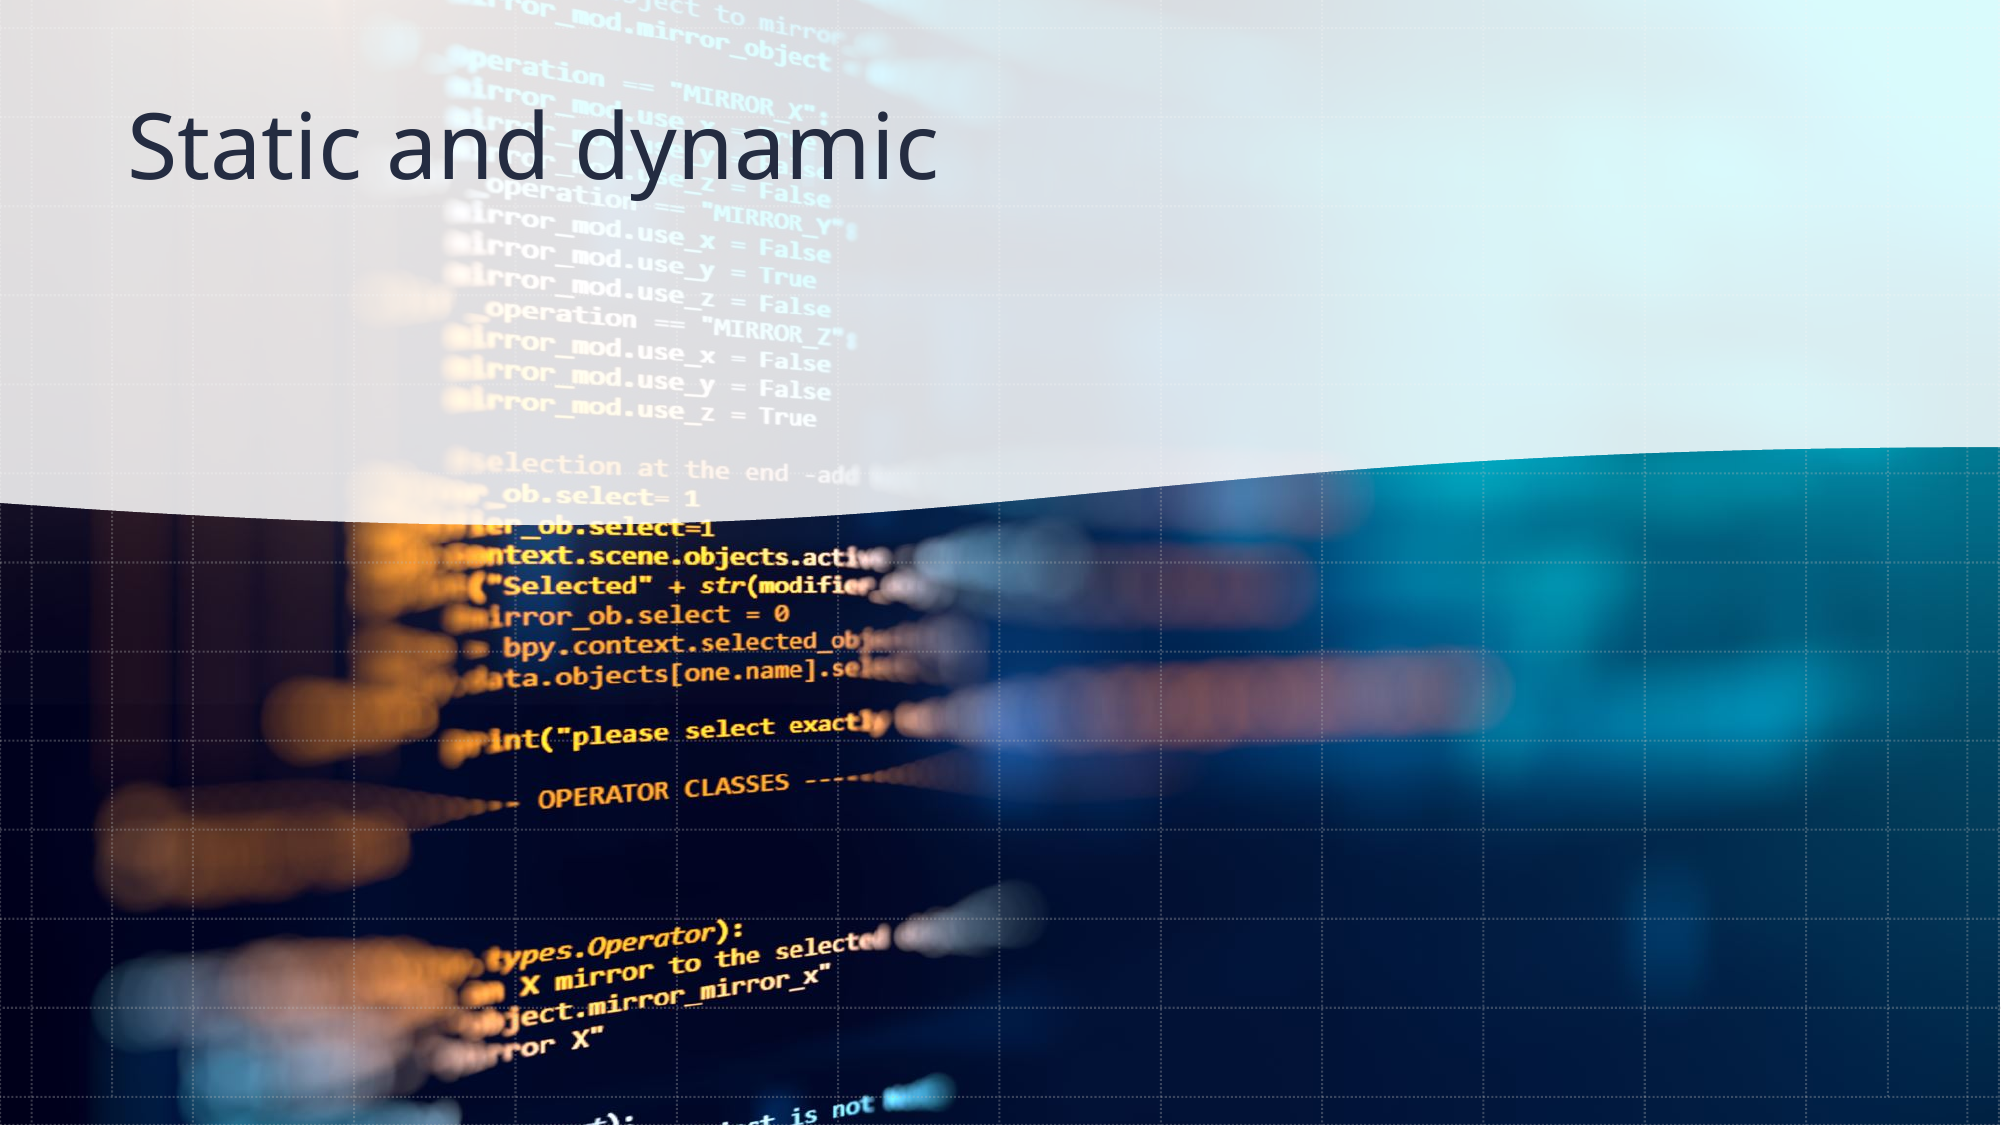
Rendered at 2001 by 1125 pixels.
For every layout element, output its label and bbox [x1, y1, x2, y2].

text_box [0, 0, 2000, 1125]
